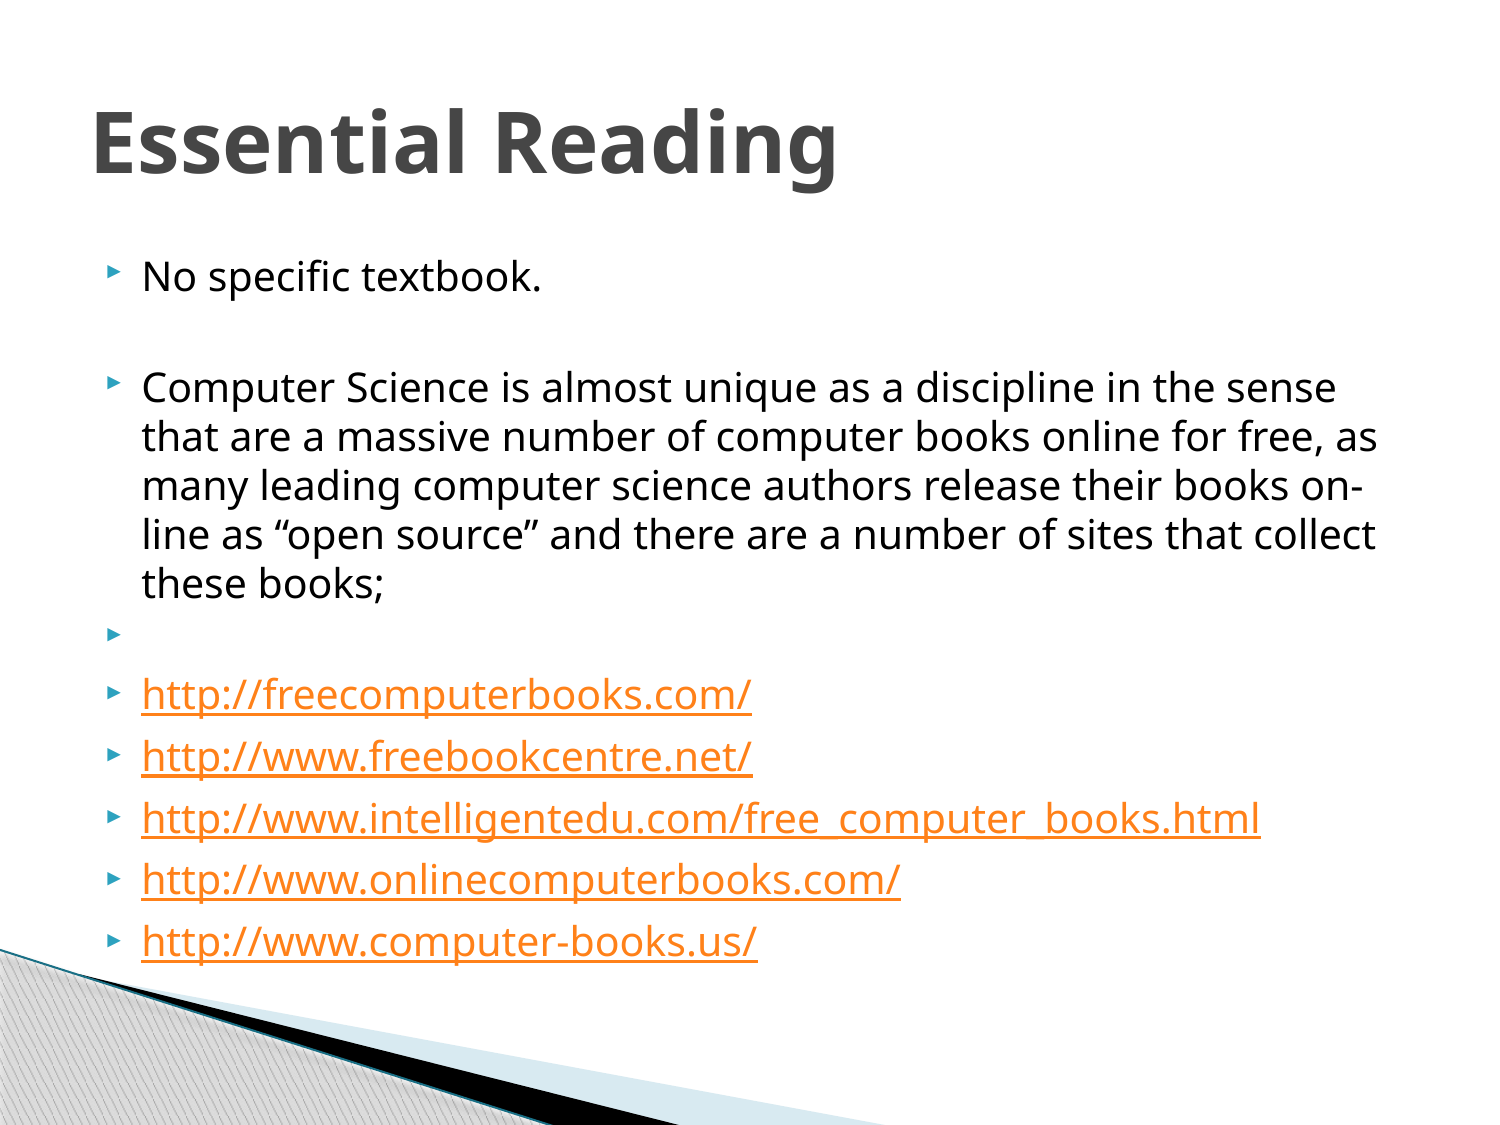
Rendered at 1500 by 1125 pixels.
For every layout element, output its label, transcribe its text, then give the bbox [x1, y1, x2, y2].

title Essential Reading [75, 45, 1425, 233]
list No specific textbook. Computer Science is almost unique as a discipline in the sense that are a massive number of computer books online for free, as many leading computer science authors release their books on-line as “open source” and there are a number of sites that collect these books; http://freecomputerbooks.com/ http://www.freebookcentre.net/ http://www.intelligentedu.com/free_computer_books.html http://www.onlinecomputerbooks.com/ http://www.computer-books.us/ [75, 243, 1425, 986]
